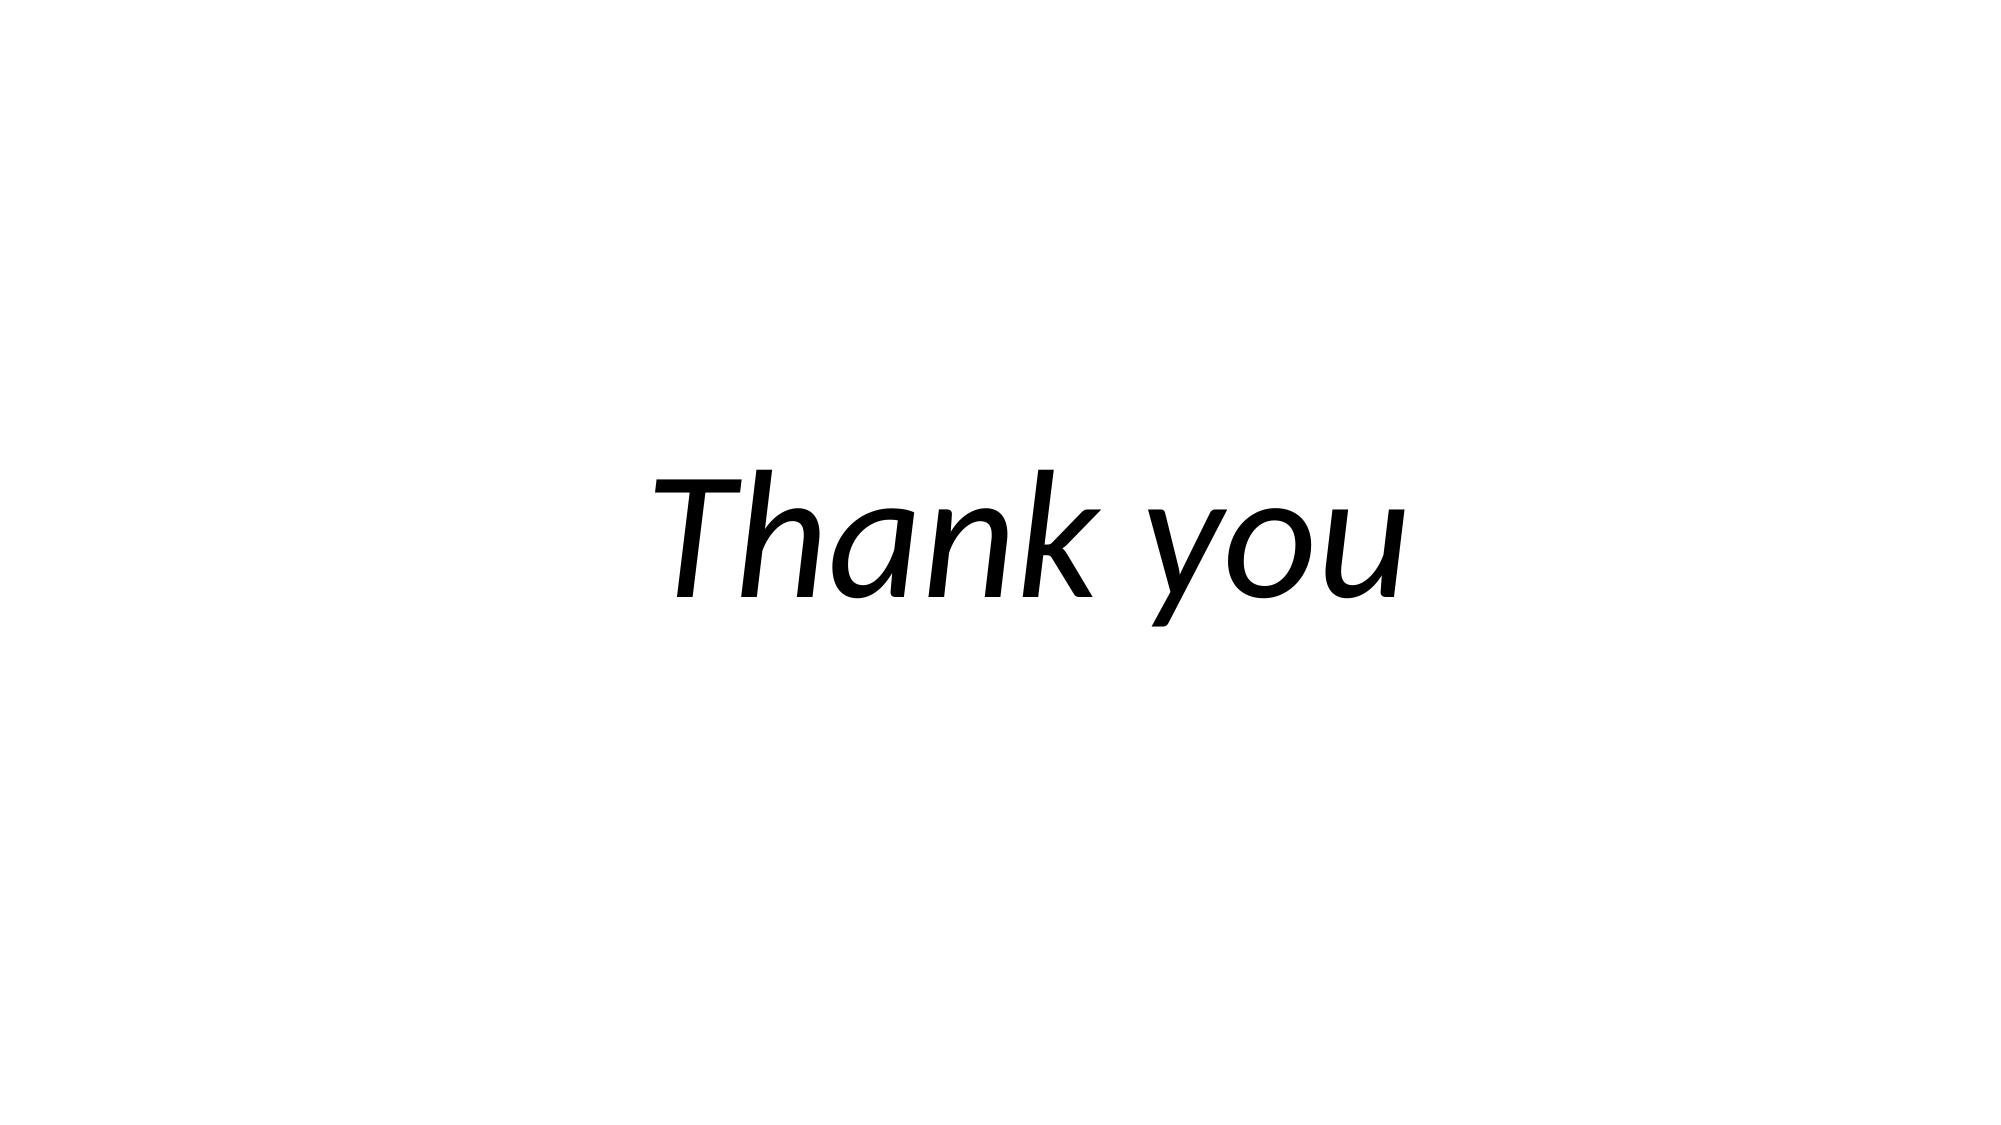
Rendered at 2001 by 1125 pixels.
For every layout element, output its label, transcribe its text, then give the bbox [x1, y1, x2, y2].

text_box Thank you [630, 406, 1731, 642]
